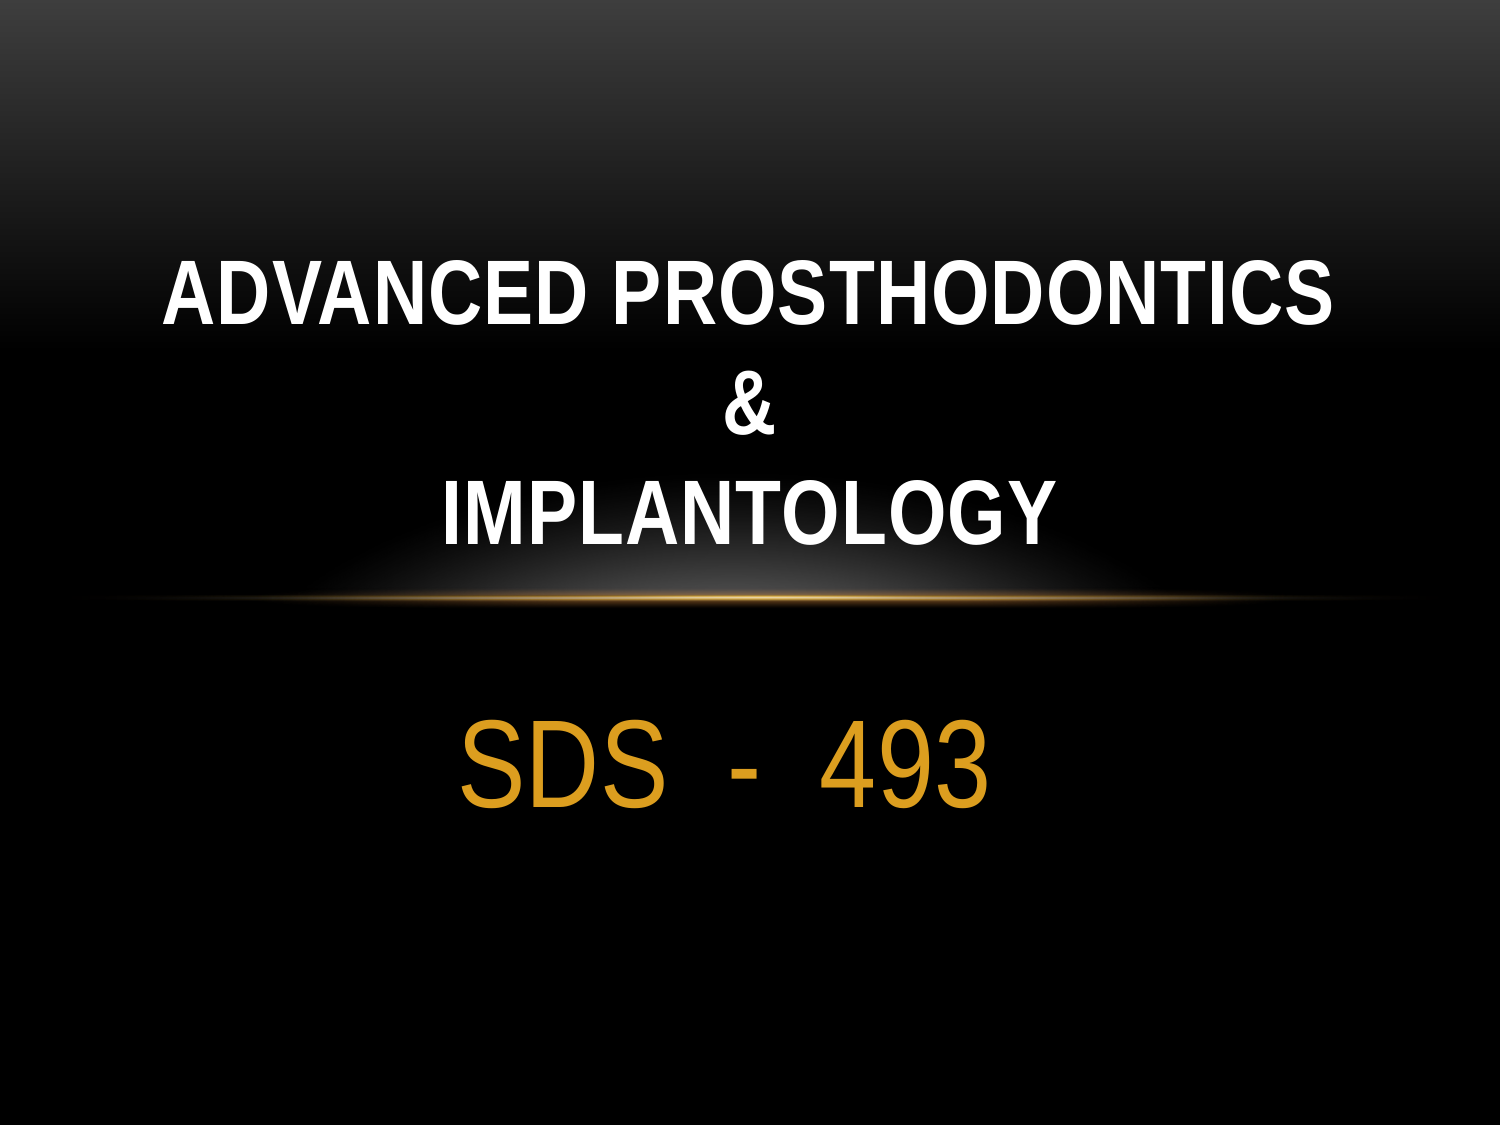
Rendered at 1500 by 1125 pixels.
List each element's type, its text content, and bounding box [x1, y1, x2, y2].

picture [0, 0, 1500, 750]
subtitle SDS - 493 [200, 675, 1250, 925]
title Advanced Prosthodontics & Implantology [112, 212, 1388, 571]
